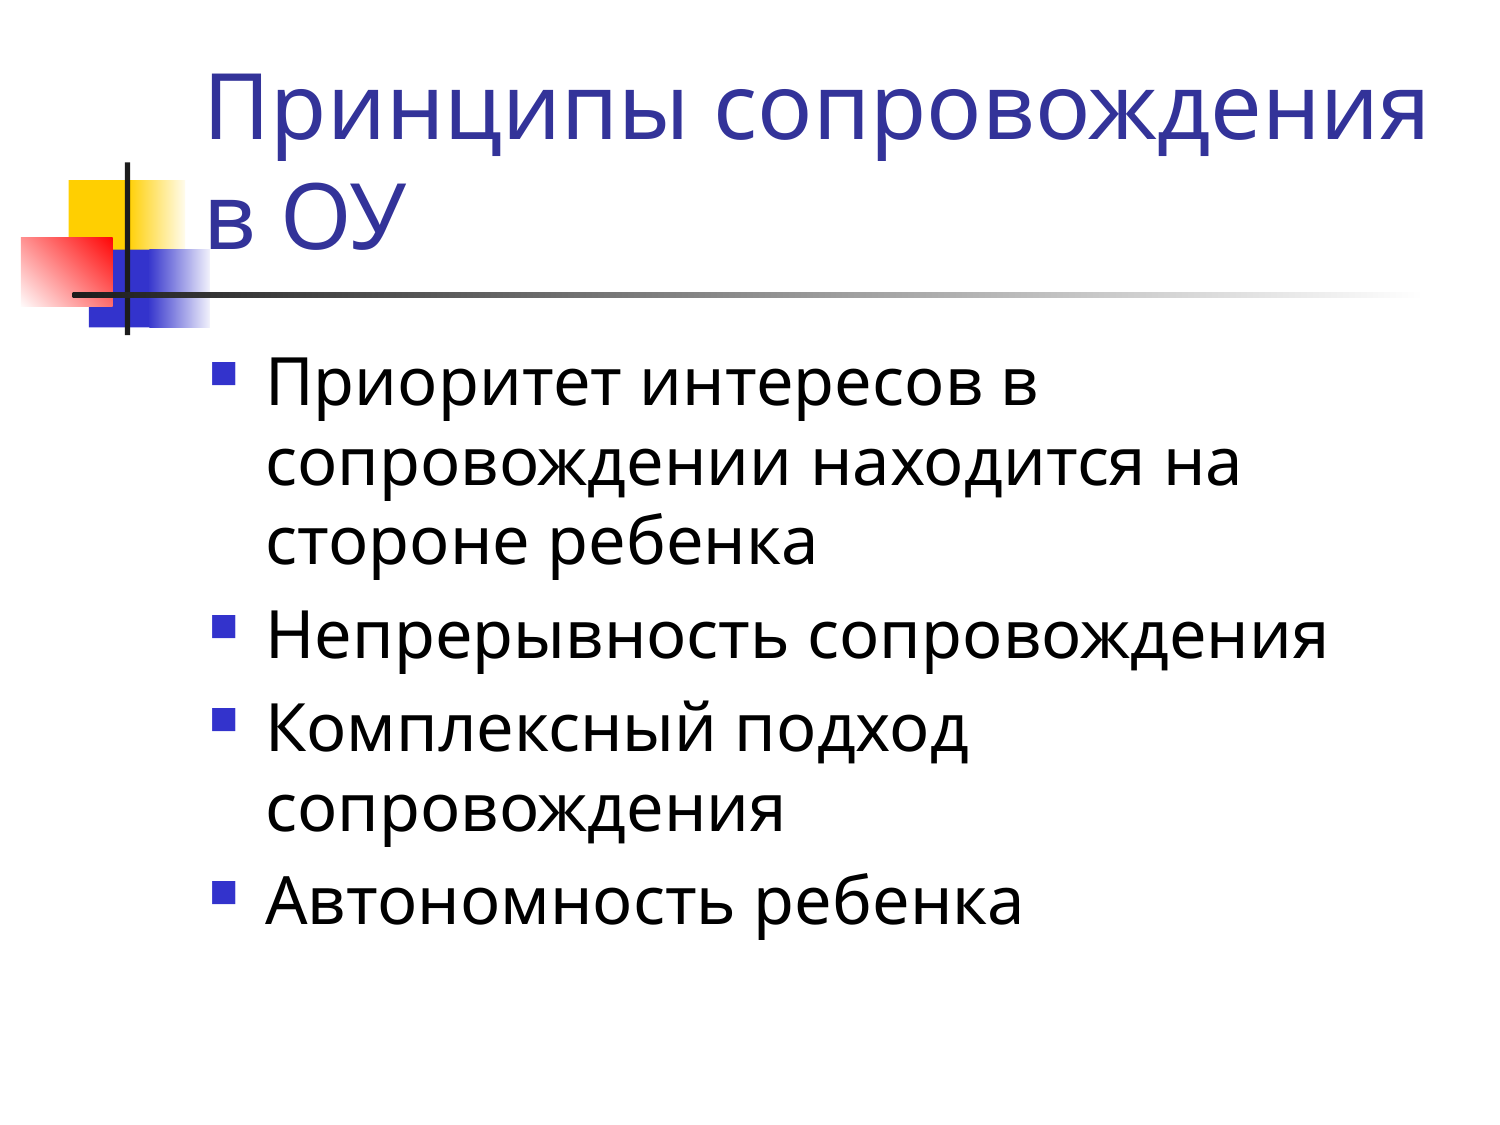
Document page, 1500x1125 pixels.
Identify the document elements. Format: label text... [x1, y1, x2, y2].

list Приоритет интересов в сопровождении находится на стороне ребенка Непрерывность сопровождения Комплексный подход сопровождения Автономность ребенка [193, 330, 1470, 1007]
title Принципы сопровождения в ОУ [188, 34, 1468, 276]
